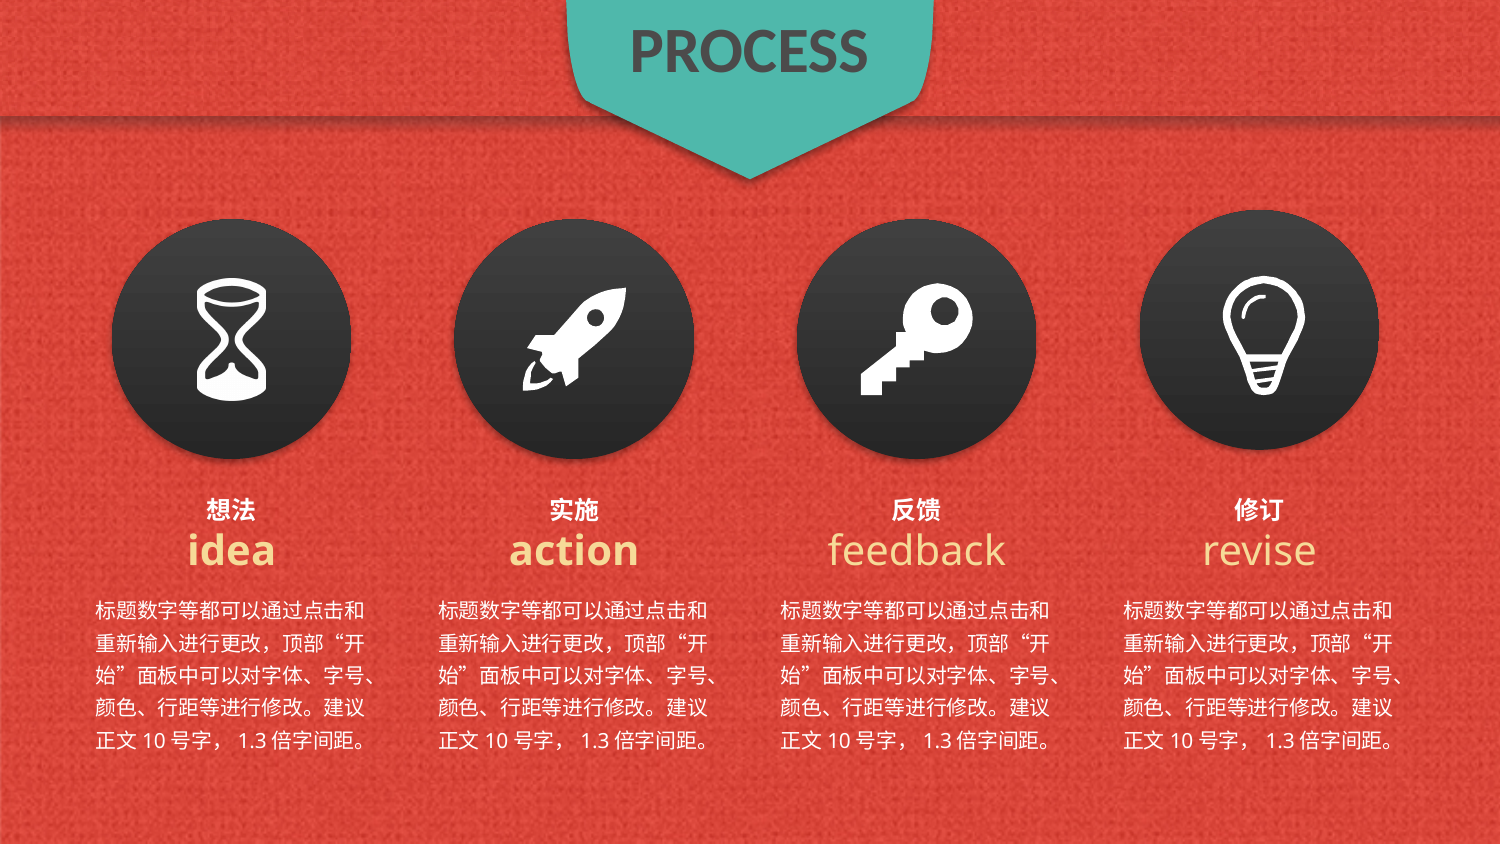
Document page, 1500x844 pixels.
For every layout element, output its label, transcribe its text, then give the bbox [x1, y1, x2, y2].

text_box [1138, 209, 1380, 451]
picture [0, 0, 1500, 844]
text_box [522, 287, 627, 391]
text_box [860, 283, 973, 396]
text_box 标题数字等都可以通过点击和重新输入进行更改，顶部“开始”面板中可以对字体、字号、颜色、行距等进行修改。建议正文10号字，1.3倍字间距。 [1108, 582, 1411, 760]
text_box 标题数字等都可以通过点击和重新输入进行更改，顶部“开始”面板中可以对字体、字号、颜色、行距等进行修改。建议正文10号字，1.3倍字间距。 [423, 582, 725, 760]
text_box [1222, 275, 1306, 396]
text_box 实施 action [460, 486, 689, 582]
text_box 标题数字等都可以通过点击和重新输入进行更改，顶部“开始”面板中可以对字体、字号、颜色、行距等进行修改。建议正文10号字，1.3倍字间距。 [80, 582, 383, 760]
text_box 想法 idea [117, 486, 346, 582]
text_box 标题数字等都可以通过点击和重新输入进行更改，顶部“开始”面板中可以对字体、字号、颜色、行距等进行修改。建议正文10号字，1.3倍字间距。 [766, 582, 1068, 760]
text_box 反馈 feedback [802, 486, 1032, 582]
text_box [565, 0, 934, 180]
text_box [453, 218, 695, 460]
text_box [111, 218, 353, 460]
text_box [796, 218, 1038, 460]
text_box 修订 revise [1145, 486, 1374, 582]
